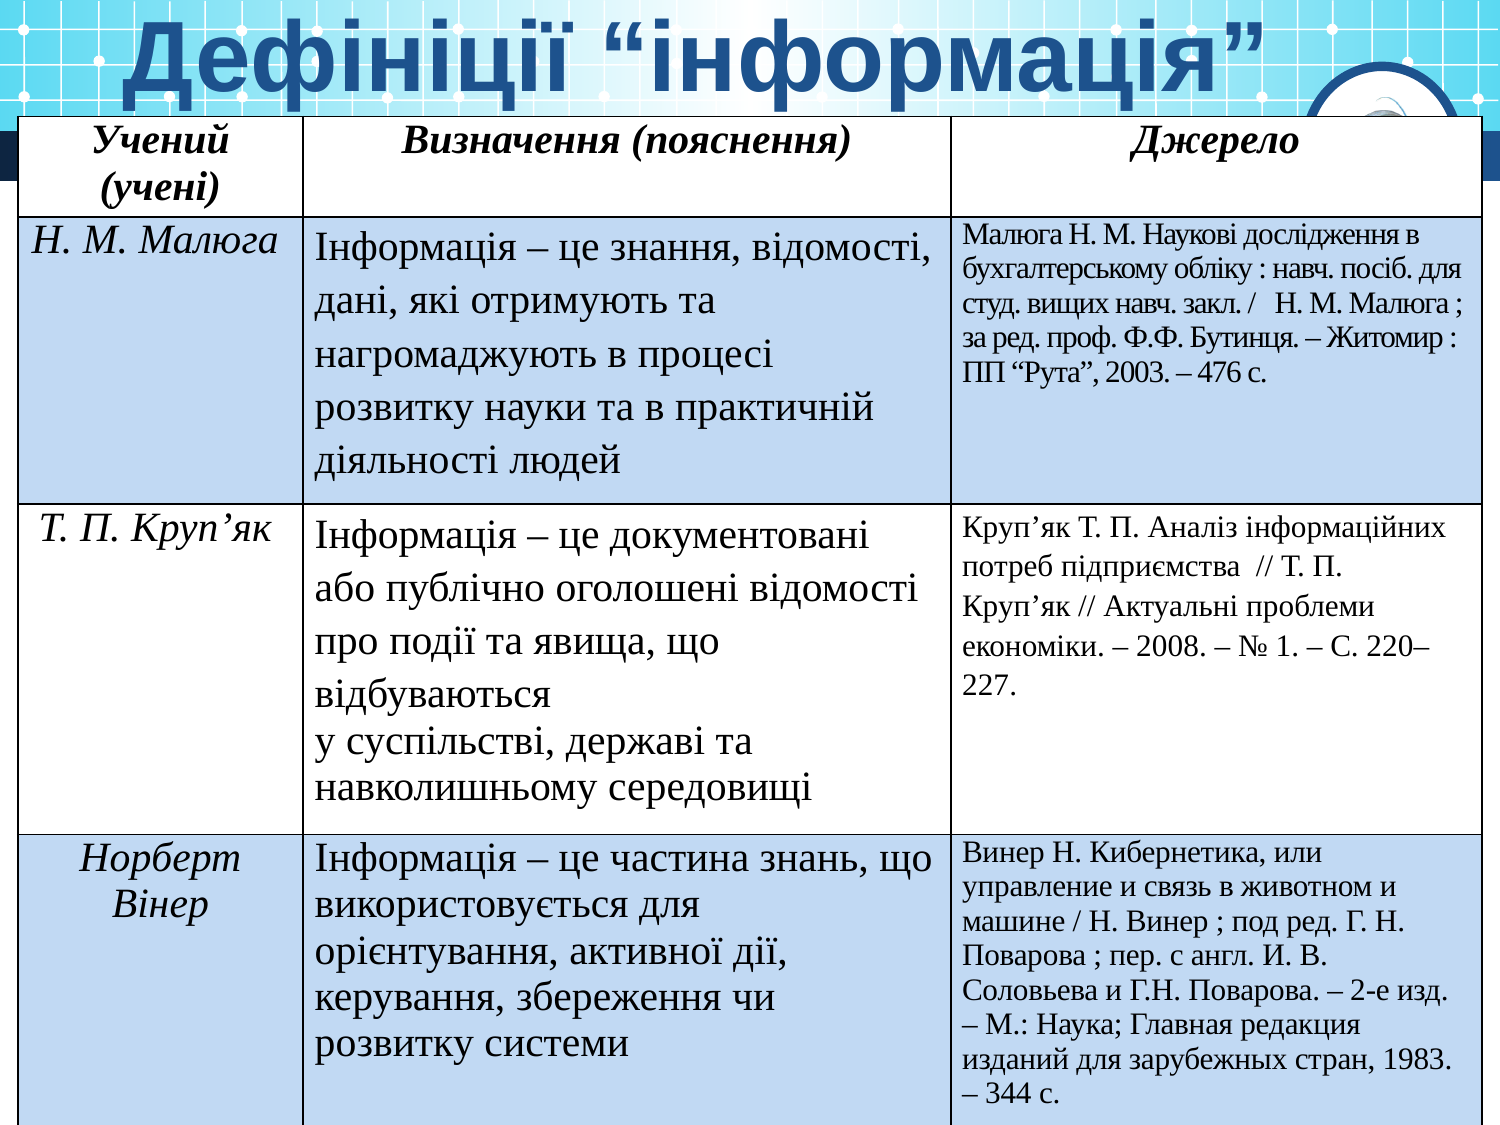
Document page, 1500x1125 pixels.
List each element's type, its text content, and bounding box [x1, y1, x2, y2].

table_cell Винер Н. Кибернетика, или управление и связь в животном и машине / Н. Винер ; под ред. Г. Н. Поварова ; пер. с англ. И. В. Соловьева и Г.Н. Поварова. – 2-е изд. – М.: Наука; Главная редакция изданий для зарубежных стран, 1983. – 344 с. [952, 835, 1481, 1125]
table_cell Малюга Н. М. Наукові дослідження в бухгалтерському обліку : навч. посіб. для студ. вищих навч. закл. / Н. М. Малюга ; за ред. проф. Ф.Ф. Бутинця. – Житомир : ПП “Рута”, 2003. – 476 с. [952, 218, 1481, 503]
table_cell Круп’як Т. П. Аналіз інформаційних потреб підприємства // Т. П. Круп’як // Актуальні проблеми економіки. – 2008. – № 1. – С. 220–227. [952, 505, 1481, 834]
table_cell Норберт Вінер [19, 835, 302, 1125]
text_box Дефініції “інформація” [0, 0, 1447, 119]
table_header Визначення (пояснення) [304, 117, 950, 216]
table_cell Т. П. Круп’як [19, 505, 302, 834]
table_cell Інформація – це знання, відомості, дані, які отримують та нагромаджують в процесі розвитку науки та в практичній діяльності людей [304, 218, 950, 503]
table_header Джерело [952, 117, 1481, 216]
table_header Учений (учені) [19, 117, 302, 216]
table_cell Інформація – це документовані або публічно оголошені відомості про події та явища, що відбуваються у суспільстві, державі та навколишньому середовищі [304, 505, 950, 834]
table_cell Н. М. Малюга [19, 218, 302, 503]
table_cell Інформація – це частина знань, що використовується для орієнтування, активної дії, керування, збереження чи розвитку системи [304, 835, 950, 1125]
